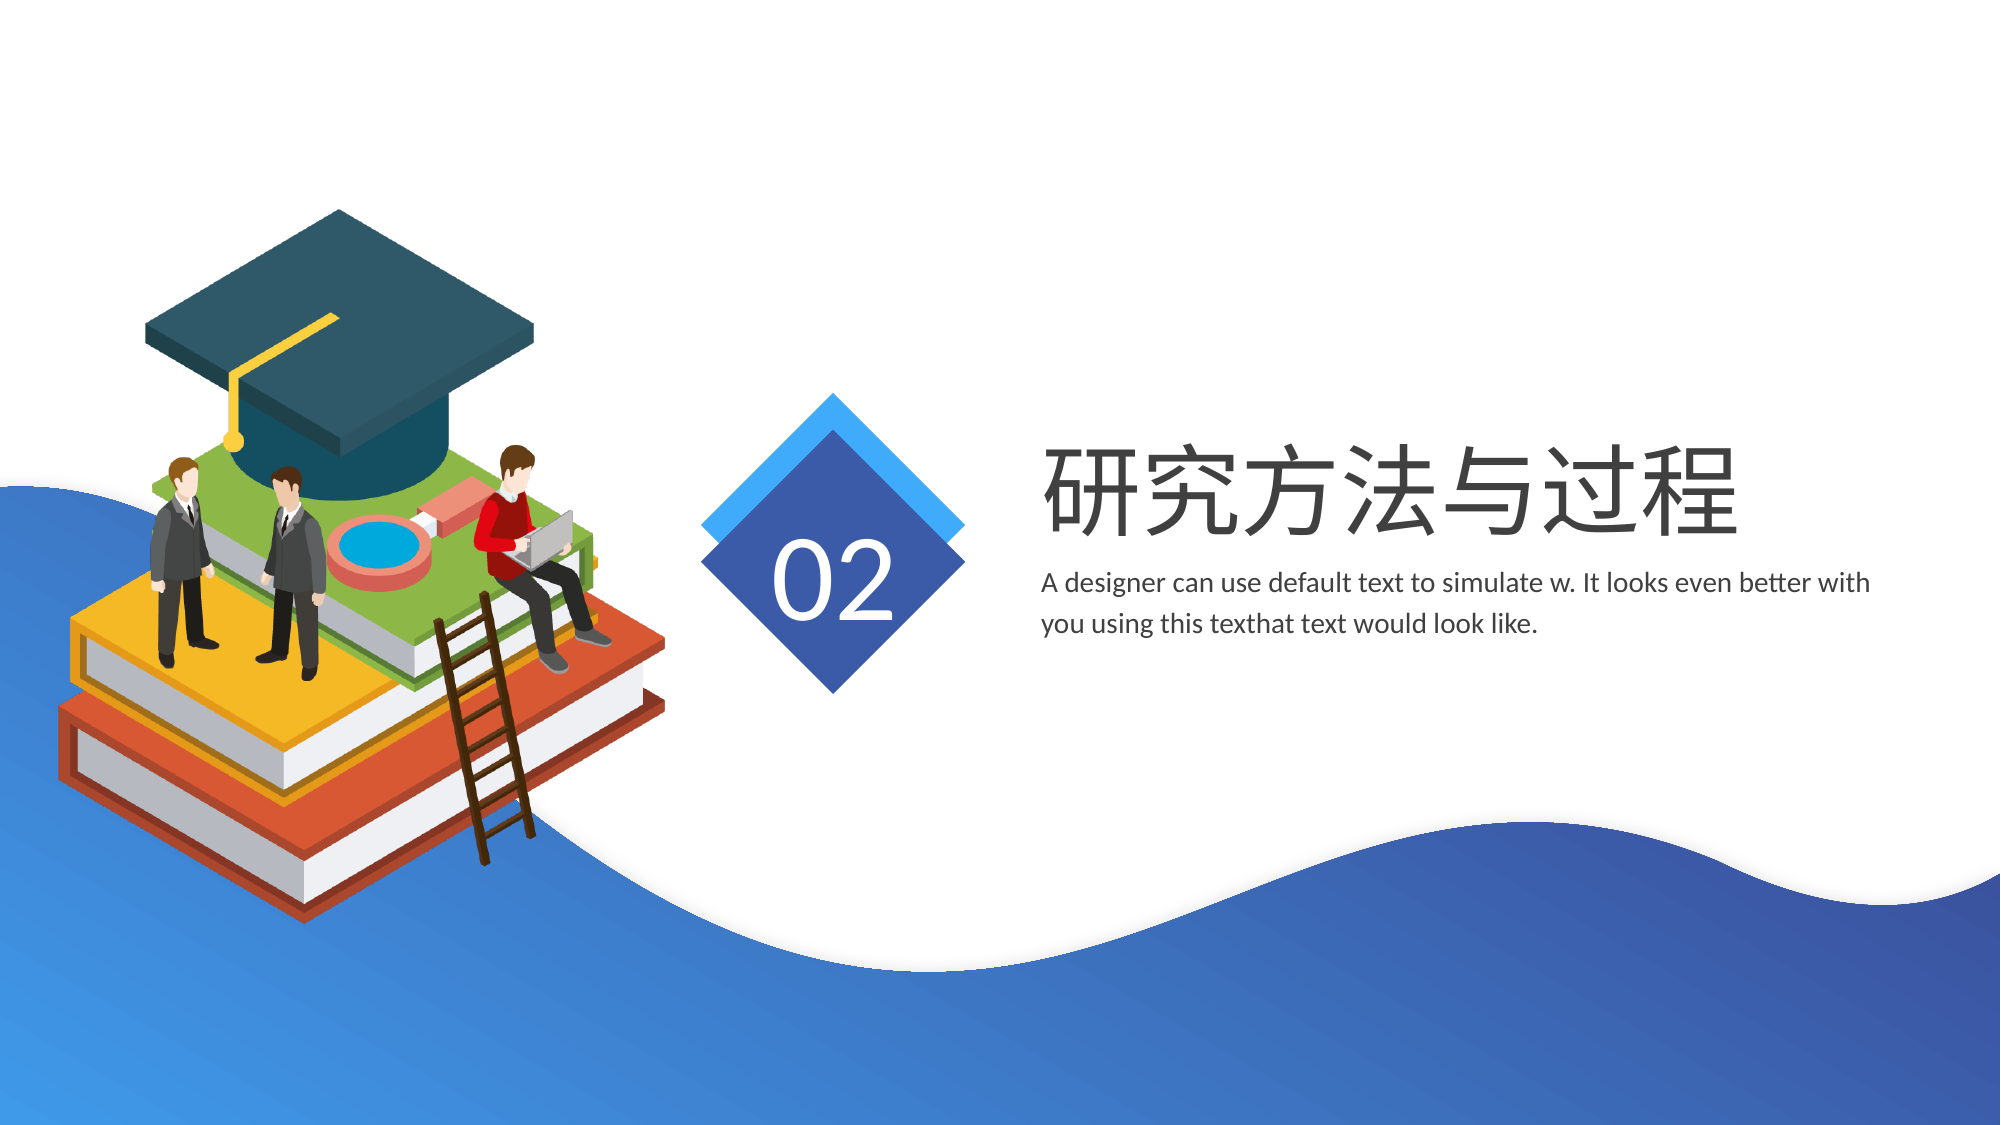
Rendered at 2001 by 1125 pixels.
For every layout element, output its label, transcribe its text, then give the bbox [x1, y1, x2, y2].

text_box 研究方法与过程 [1026, 420, 1769, 548]
picture [0, 154, 695, 971]
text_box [700, 392, 966, 695]
text_box A designer can use default text to simulate w. It looks even better with you using this texthat text would look like. [1026, 548, 1899, 648]
text_box [0, 822, 2000, 1125]
